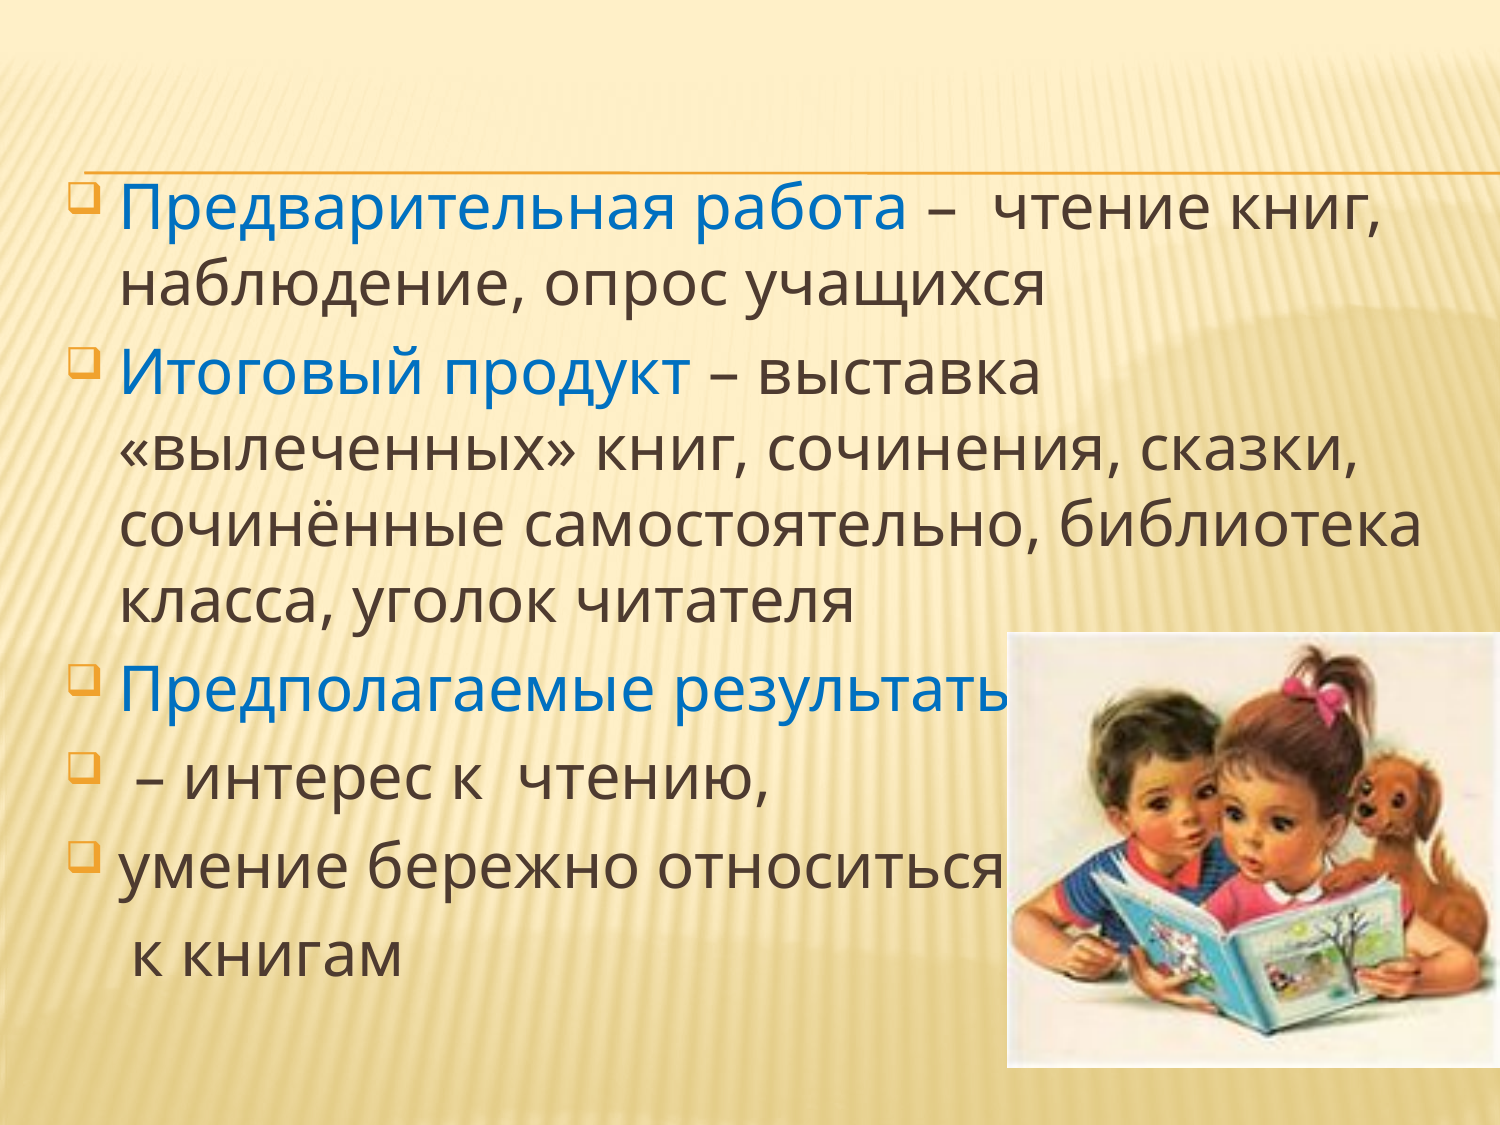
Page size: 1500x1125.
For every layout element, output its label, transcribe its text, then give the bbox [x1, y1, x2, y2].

picture [1007, 632, 1500, 1068]
list Предварительная работа – чтение книг, наблюдение, опрос учащихся Итоговый продукт – выставка «вылеченных» книг, сочинения, сказки, сочинённые самостоятельно, библиотека класса, уголок читателя Предполагаемые результаты – интерес к чтению, умение бережно относиться к книгам [50, 70, 1475, 998]
